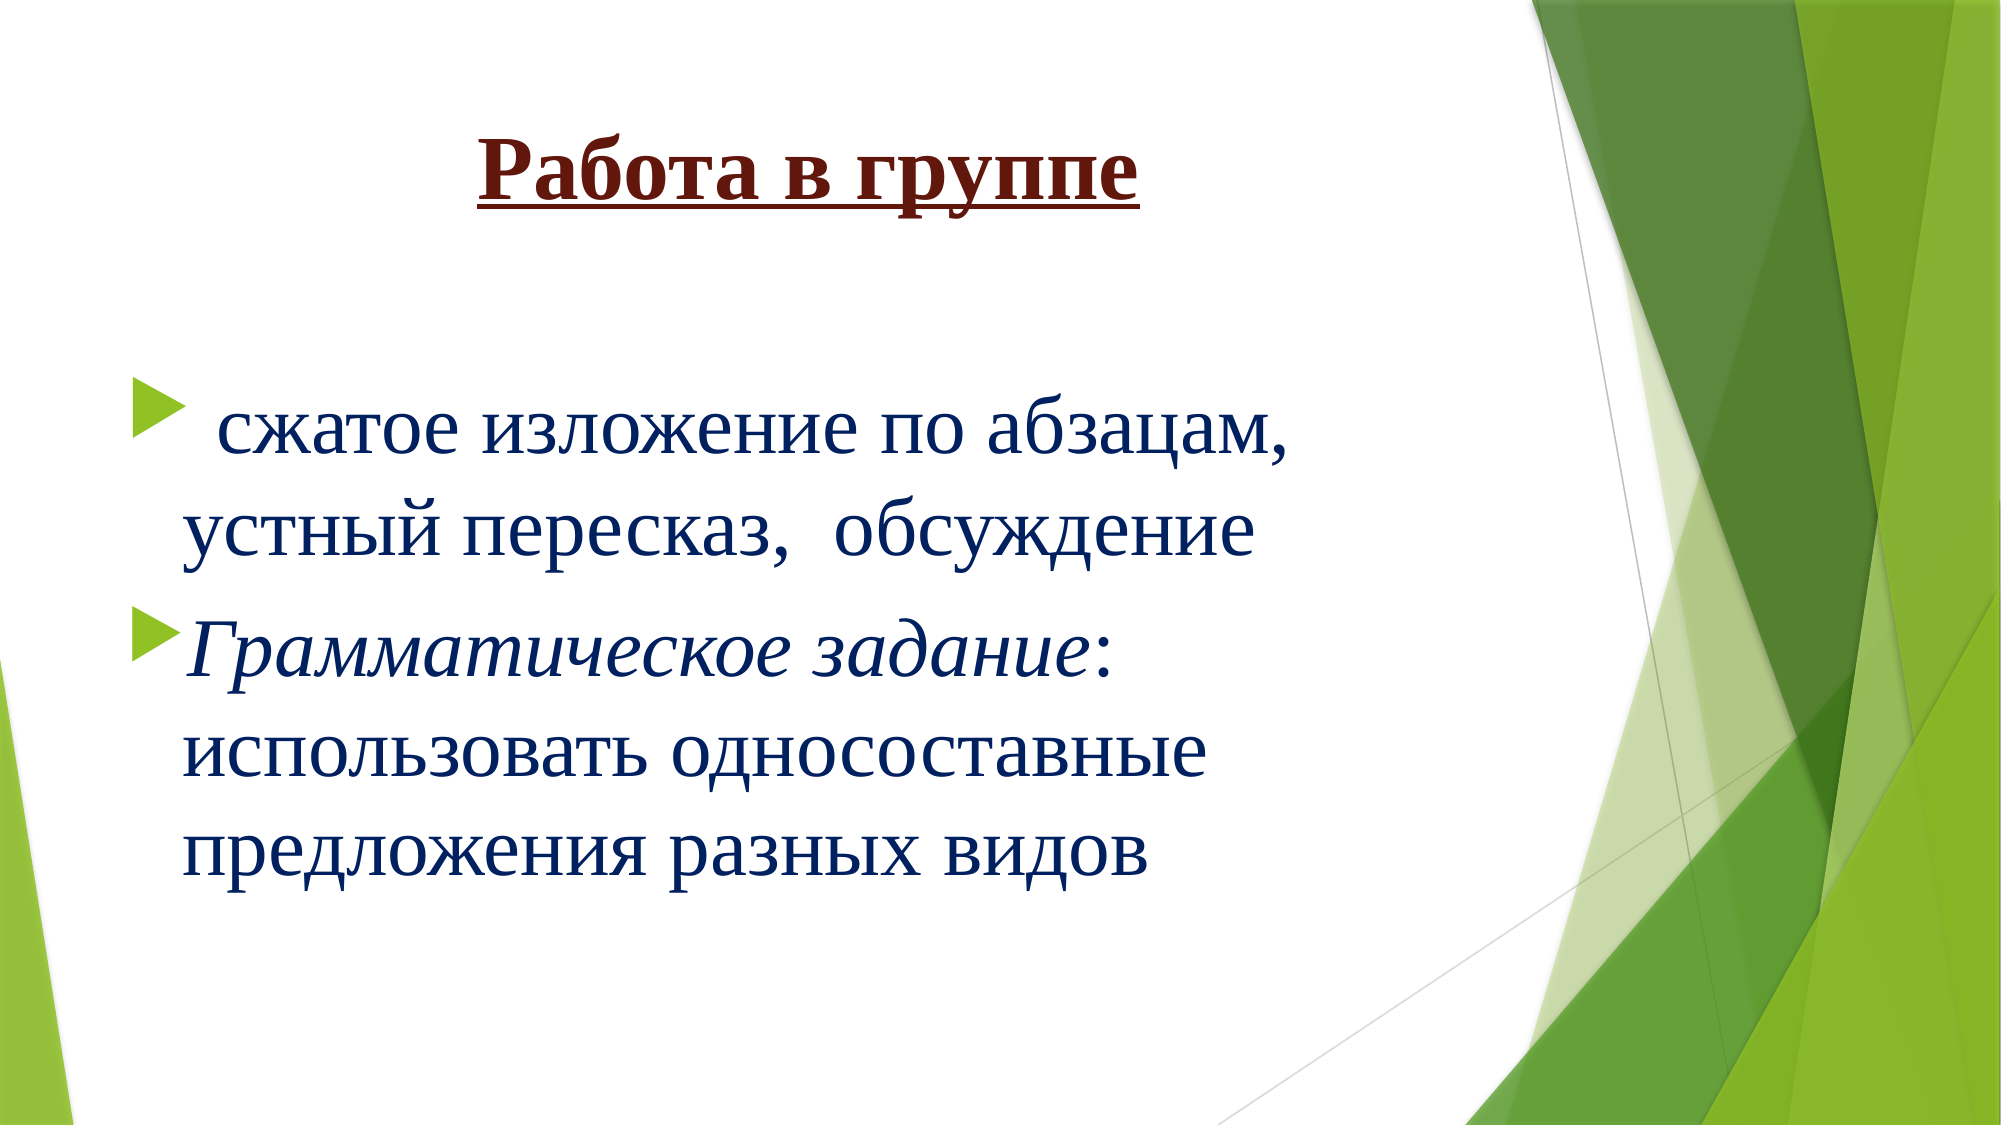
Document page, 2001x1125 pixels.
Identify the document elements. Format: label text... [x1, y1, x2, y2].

list сжатое изложение по абзацам, устный пересказ, обсуждение Грамматическое задание: использовать односоставные предложения разных видов [111, 354, 1522, 992]
title Работа в группе [111, 99, 1522, 317]
